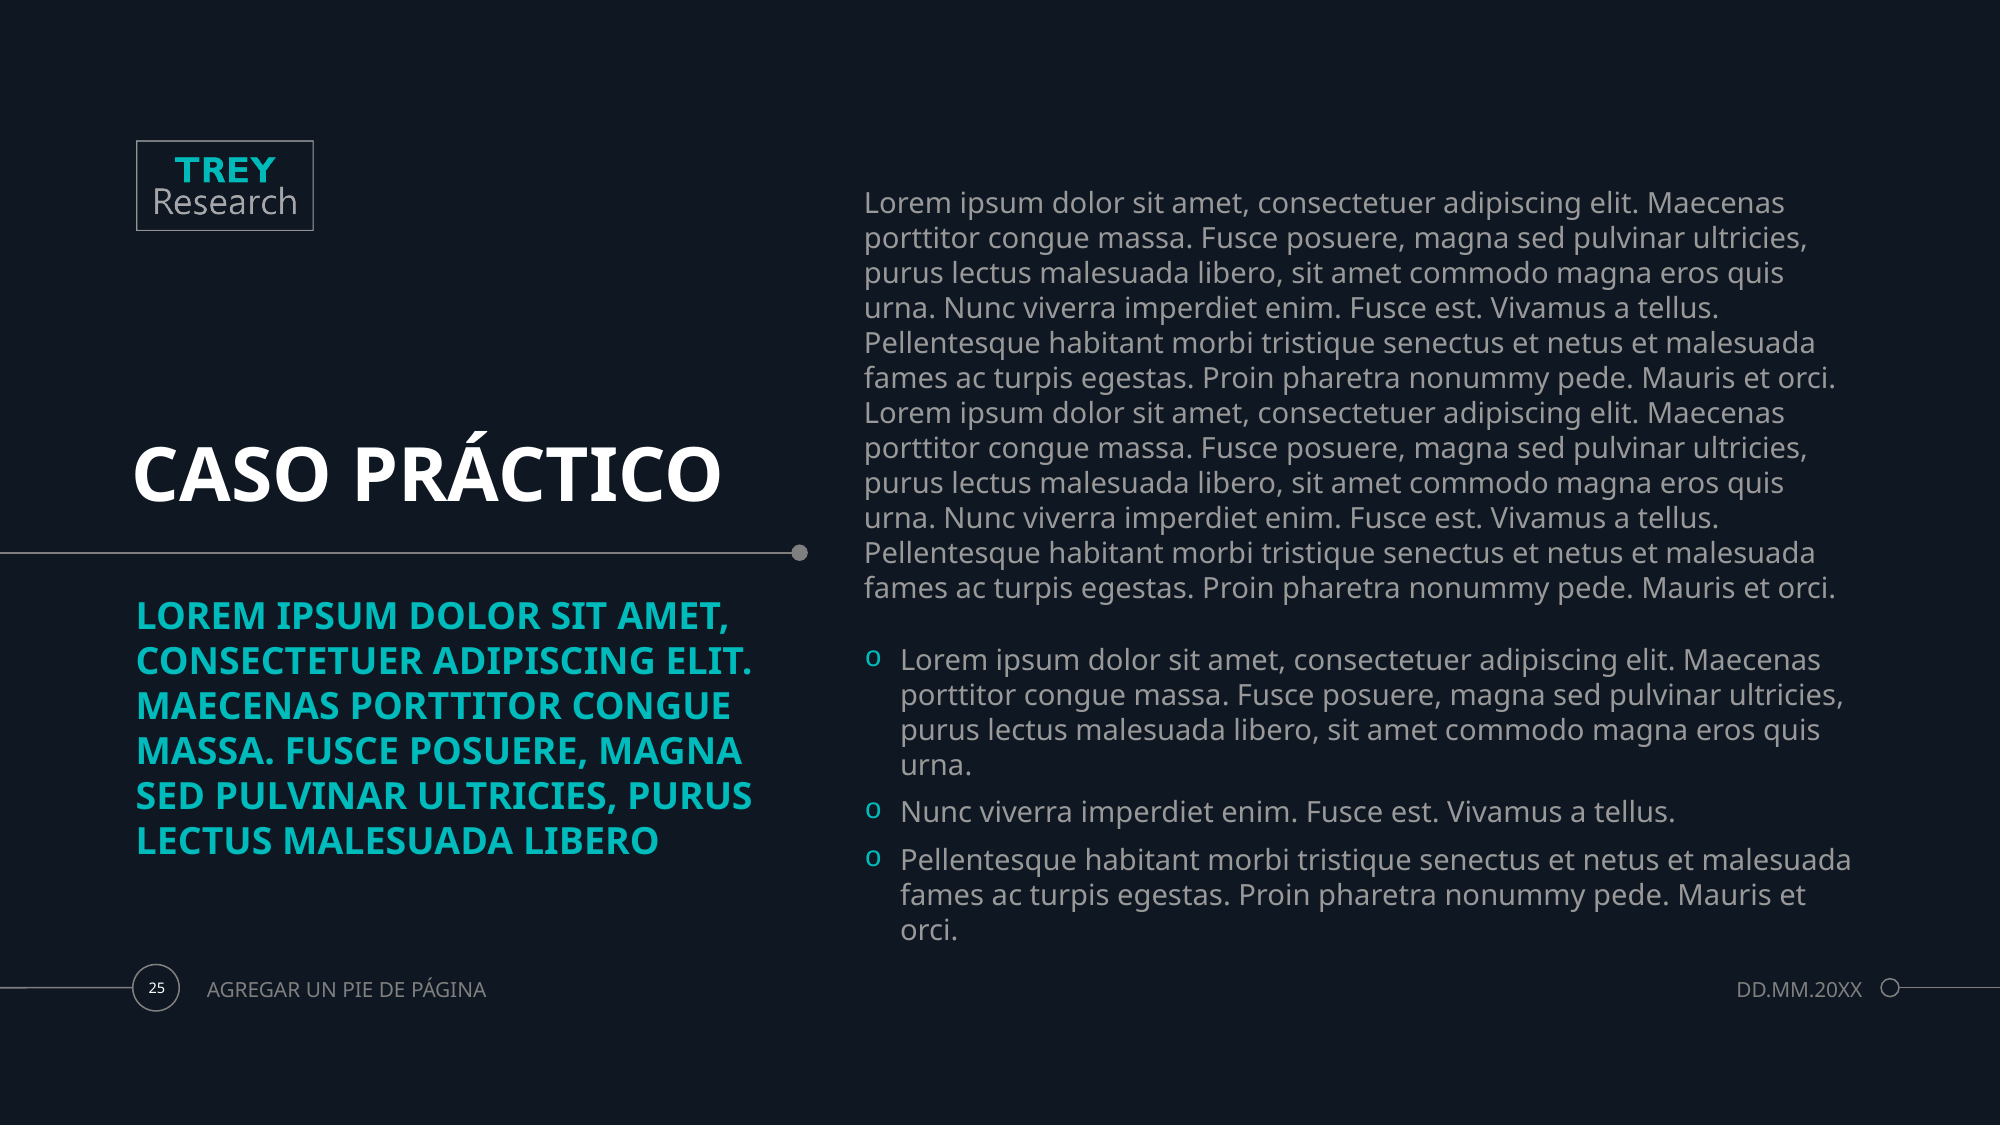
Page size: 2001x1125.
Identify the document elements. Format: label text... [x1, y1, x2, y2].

title CASO PRÁCTICO [131, 324, 819, 518]
list Lorem ipsum dolor sit amet, consectetuer adipiscing elit. Maecenas porttitor congue massa. Fusce posuere, magna sed pulvinar ultricies, purus lectus malesuada libero, sit amet commodo magna eros quis urna. Nunc viverra imperdiet enim. Fusce est. Vivamus a tellus. Pellentesque habitant morbi tristique senectus et netus et malesuada fames ac turpis egestas. Proin pharetra nonummy pede. Mauris et orci. [864, 641, 1863, 941]
footer AGREGAR UN PIE DE PÁGINA [191, 964, 671, 1014]
picture [136, 140, 314, 232]
list Lorem ipsum dolor sit amet, consectetuer adipiscing elit. Maecenas porttitor congue massa. Fusce posuere, magna sed pulvinar ultricies, purus lectus malesuada libero, sit amet commodo magna eros quis urna. Nunc viverra imperdiet enim. Fusce est. Vivamus a tellus. Pellentesque habitant morbi tristique senectus et netus et malesuada fames ac turpis egestas. Proin pharetra nonummy pede. Mauris et orci. Lorem ipsum dolor sit amet, consectetuer adipiscing elit. Maecenas porttitor congue massa. Fusce posuere, magna sed pulvinar ultricies, purus lectus malesuada libero, sit amet commodo magna eros quis urna. Nunc viverra imperdiet enim. Fusce est. Vivamus a tellus. Pellentesque habitant morbi tristique senectus et netus et malesuada fames ac turpis egestas. Proin pharetra nonummy pede. Mauris et orci. [864, 184, 1863, 622]
slide_number ‹#› [127, 964, 186, 1014]
slide_number DD.MM.20XX [1643, 964, 1863, 1014]
list LOREM IPSUM DOLOR SIT AMET, CONSECTETUER ADIPISCING ELIT. MAECENAS PORTTITOR CONGUE MASSA. FUSCE POSUERE, MAGNA SED PULVINAR ULTRICIES, PURUS LECTUS MALESUADA LIBERO [135, 592, 820, 904]
